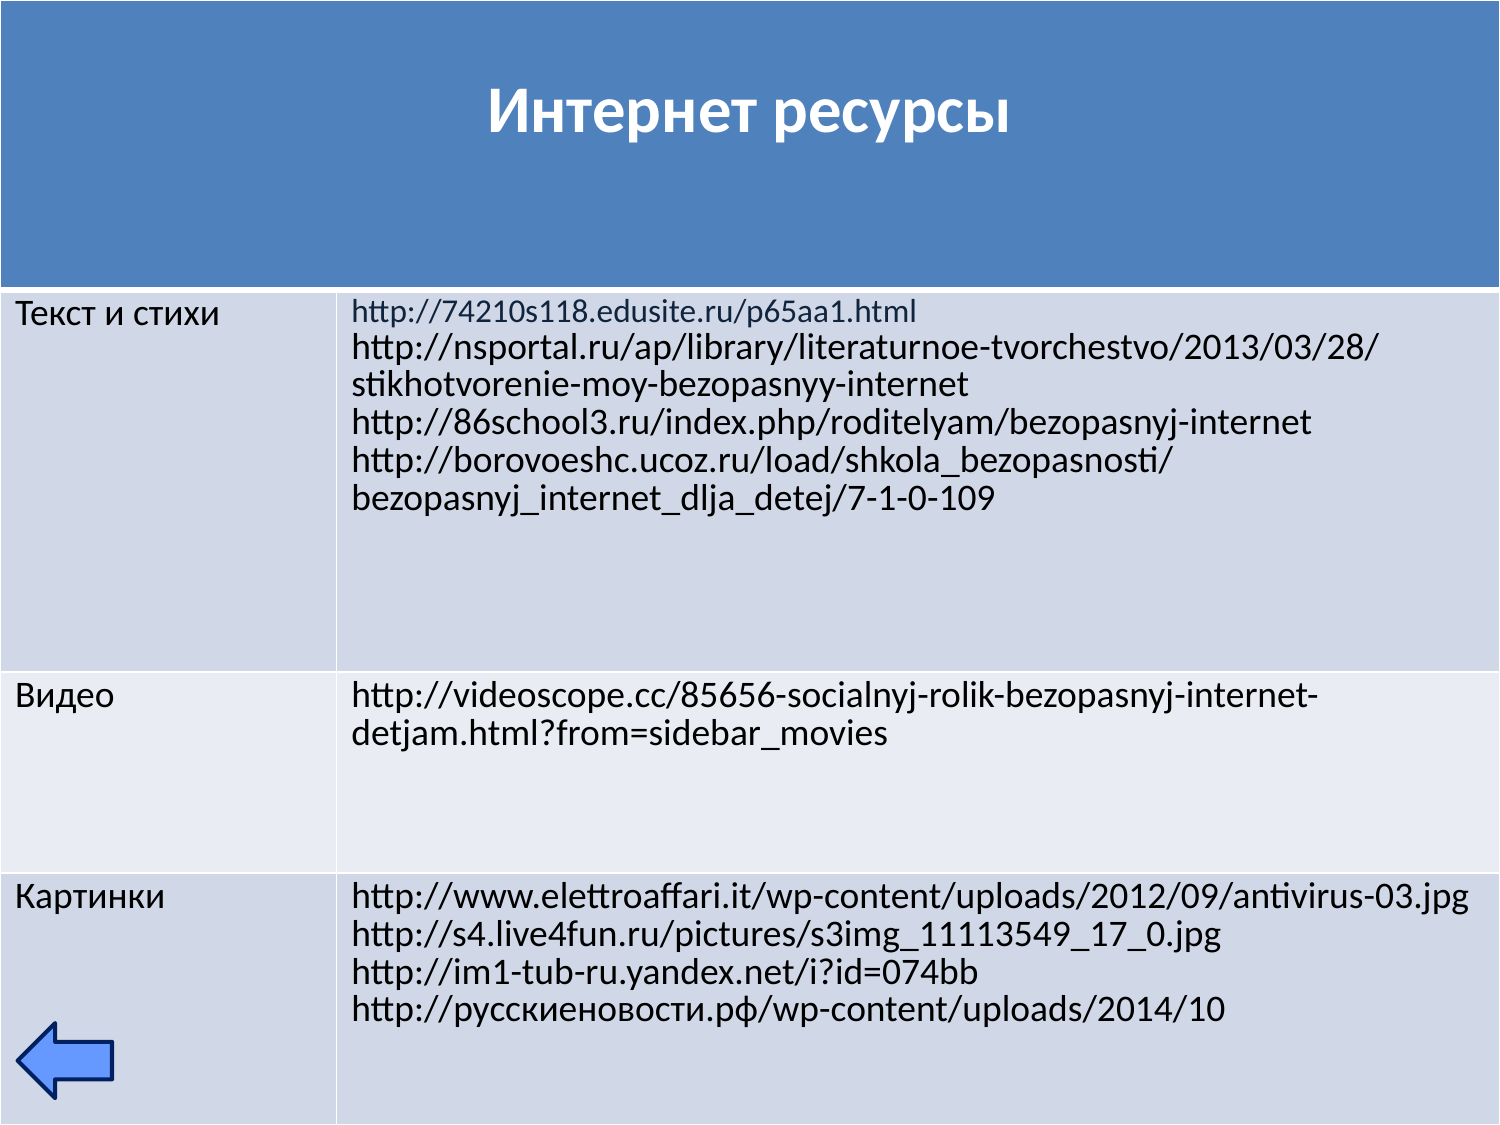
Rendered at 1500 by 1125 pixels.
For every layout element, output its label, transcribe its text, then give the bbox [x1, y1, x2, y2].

table_cell http://74210s118.edusite.ru/p65aa1.html http://nsportal.ru/ap/library/literaturnoe-tvorchestvo/2013/03/28/stikhotvorenie-moy-bezopasnyy-internet http://86school3.ru/index.php/roditelyam/bezopasnyj-internet http://borovoeshc.ucoz.ru/load/shkola_bezopasnosti/bezopasnyj_internet_dlja_detej/7-1-0-109 [337, 293, 1499, 671]
table_cell Видео [1, 673, 336, 872]
table_header Интернет ресурсы [1, 1, 1499, 287]
table_cell http://videoscope.cc/85656-socialnyj-rolik-bezopasnyj-internet-detjam.html?from=sidebar_movies [337, 673, 1499, 872]
text_box [15, 1021, 115, 1101]
table_cell Картинки [1, 874, 336, 1124]
table_cell http://www.elettroaffari.it/wp-content/uploads/2012/09/antivirus-03.jpg http://s4.live4fun.ru/pictures/s3img_11113549_17_0.jpg http://im1-tub-ru.yandex.net/i?id=074bb http://русскиеновости.рф/wp-content/uploads/2014/10 [337, 874, 1499, 1124]
table_cell Текст и стихи [1, 293, 336, 671]
